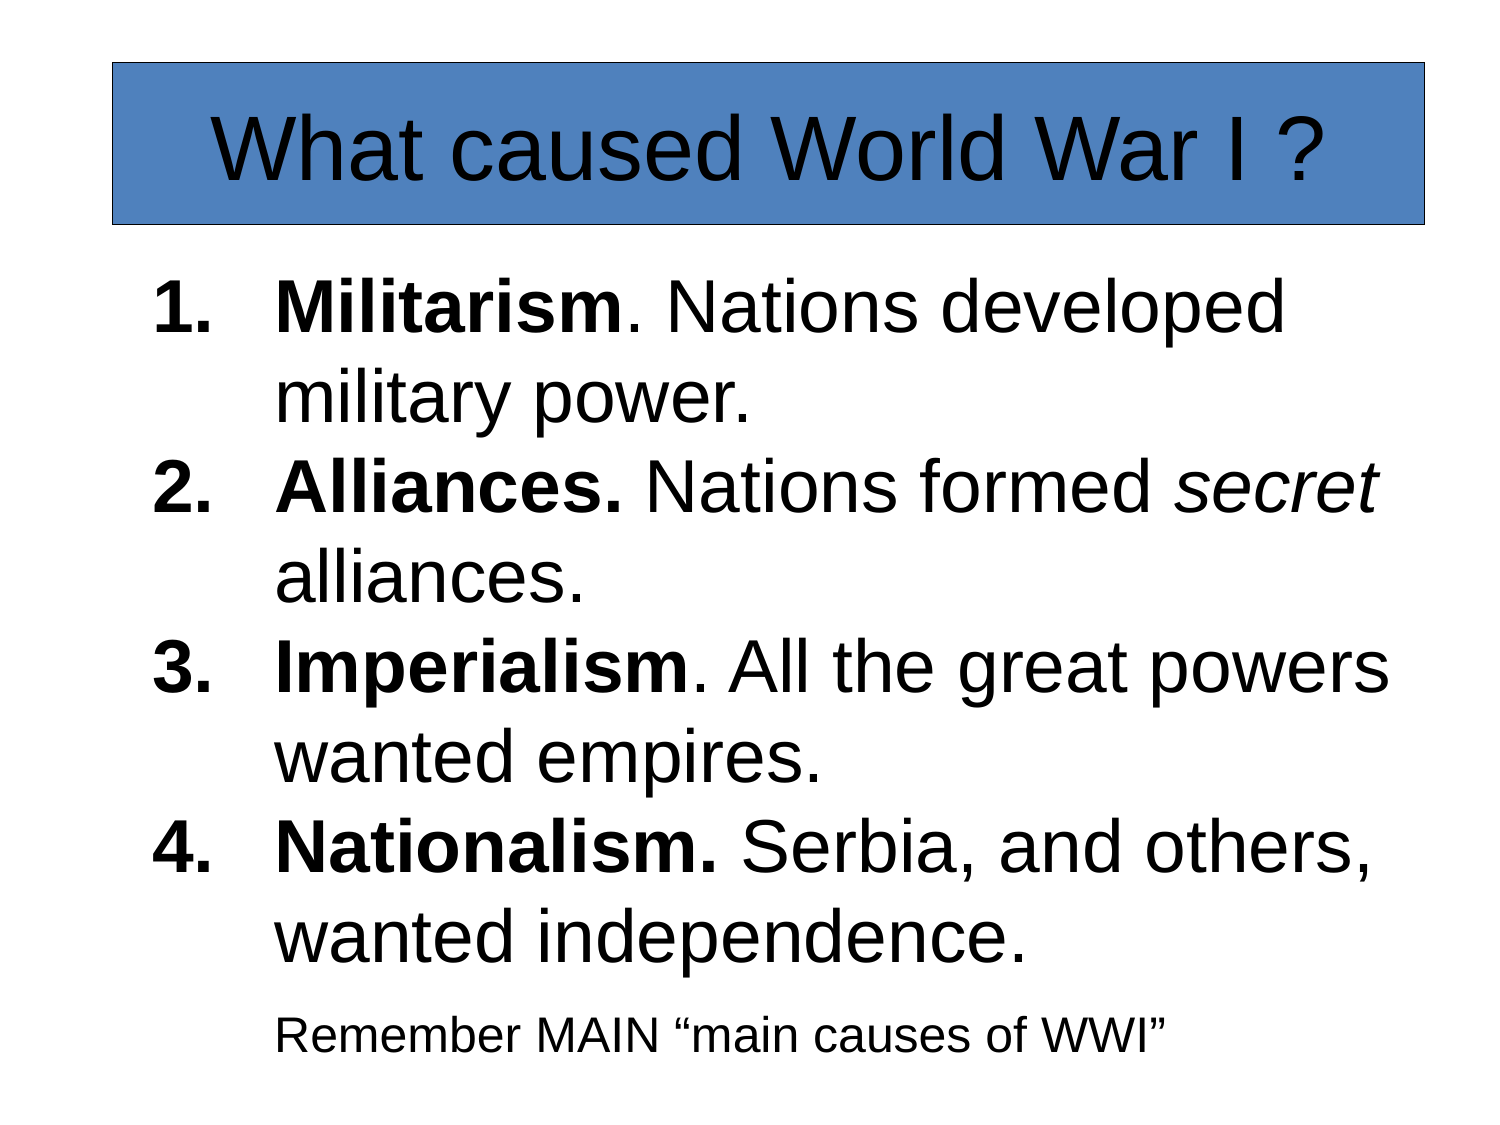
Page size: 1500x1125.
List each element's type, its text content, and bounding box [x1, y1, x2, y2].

text_box Militarism. Nations developed military power. Alliances. Nations formed secret alliances. Imperialism. All the great powers wanted empires. Nationalism. Serbia, and others, wanted independence. Remember MAIN “main causes of WWI” [137, 249, 1413, 1075]
title What caused World War I ? [112, 62, 1425, 225]
